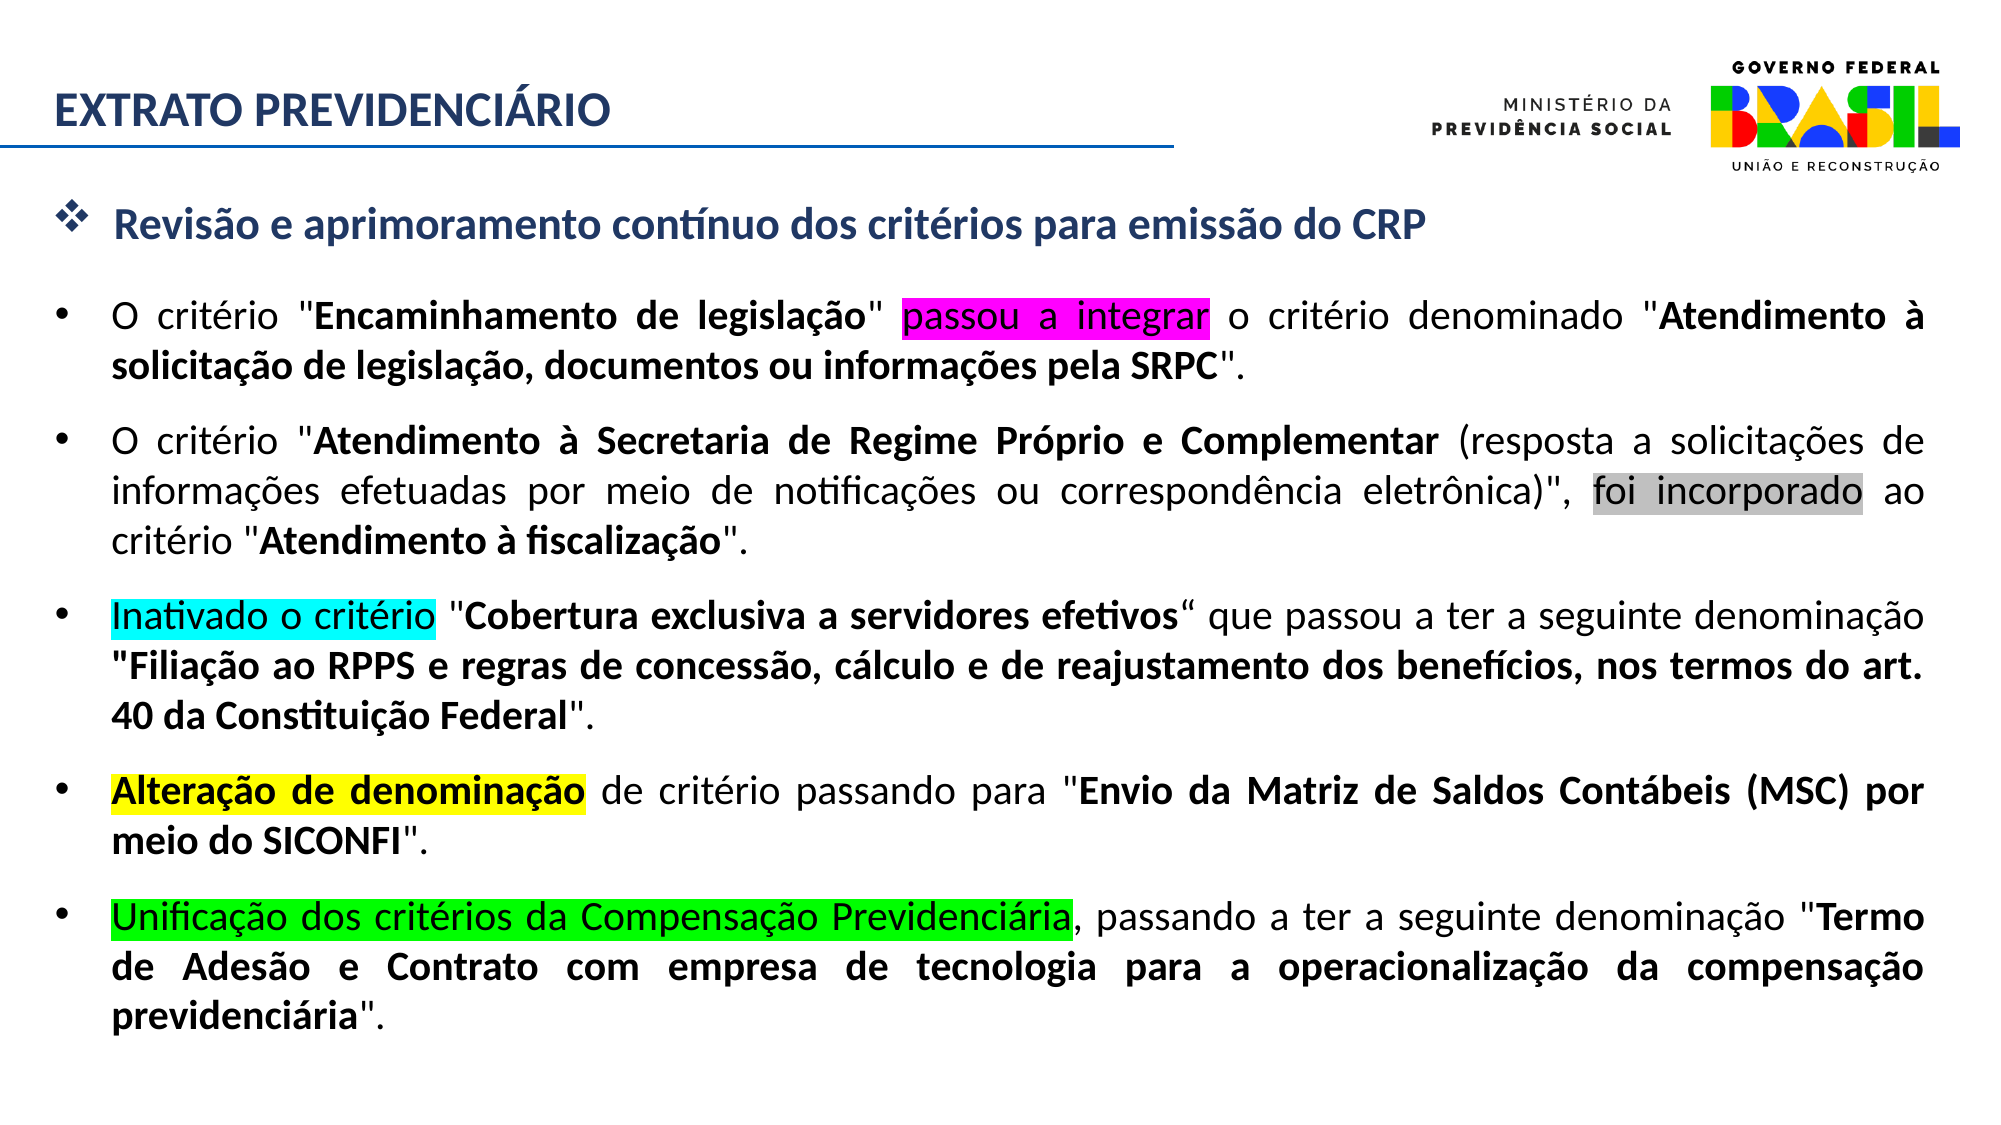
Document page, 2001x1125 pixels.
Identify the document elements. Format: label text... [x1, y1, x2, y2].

text_box Extrato previdenciário [40, 46, 1265, 158]
list Revisão e aprimoramento contínuo dos critérios para emissão do CRP [36, 178, 1899, 277]
picture [1431, 61, 1960, 173]
text_box O critério "Encaminhamento de legislação" passou a integrar o critério denominado "Atendimento à solicitação de legislação, documentos ou informações pela SRPC". O critério "Atendimento à Secretaria de Regime Próprio e Complementar (resposta a solicitações de informações efetuadas por meio de notificações ou correspondência eletrônica)", foi incorporado ao critério "Atendimento à fiscalização". Inativado o critério "Cobertura exclusiva a servidores efetivos“ que passou a ter a seguinte denominação "Filiação ao RPPS e regras de concessão, cálculo e de reajustamento dos benefícios, nos termos do art. 40 da Constituição Federal". Alteração de denominação de critério passando para "Envio da Matriz de Saldos Contábeis (MSC) por meio do SICONFI". Unificação dos critérios da Compensação Previdenciária, passando a ter a seguinte denominação "Termo de Adesão e Contrato com empresa de tecnologia para a operacionalização da compensação previdenciária". [40, 280, 1940, 1046]
